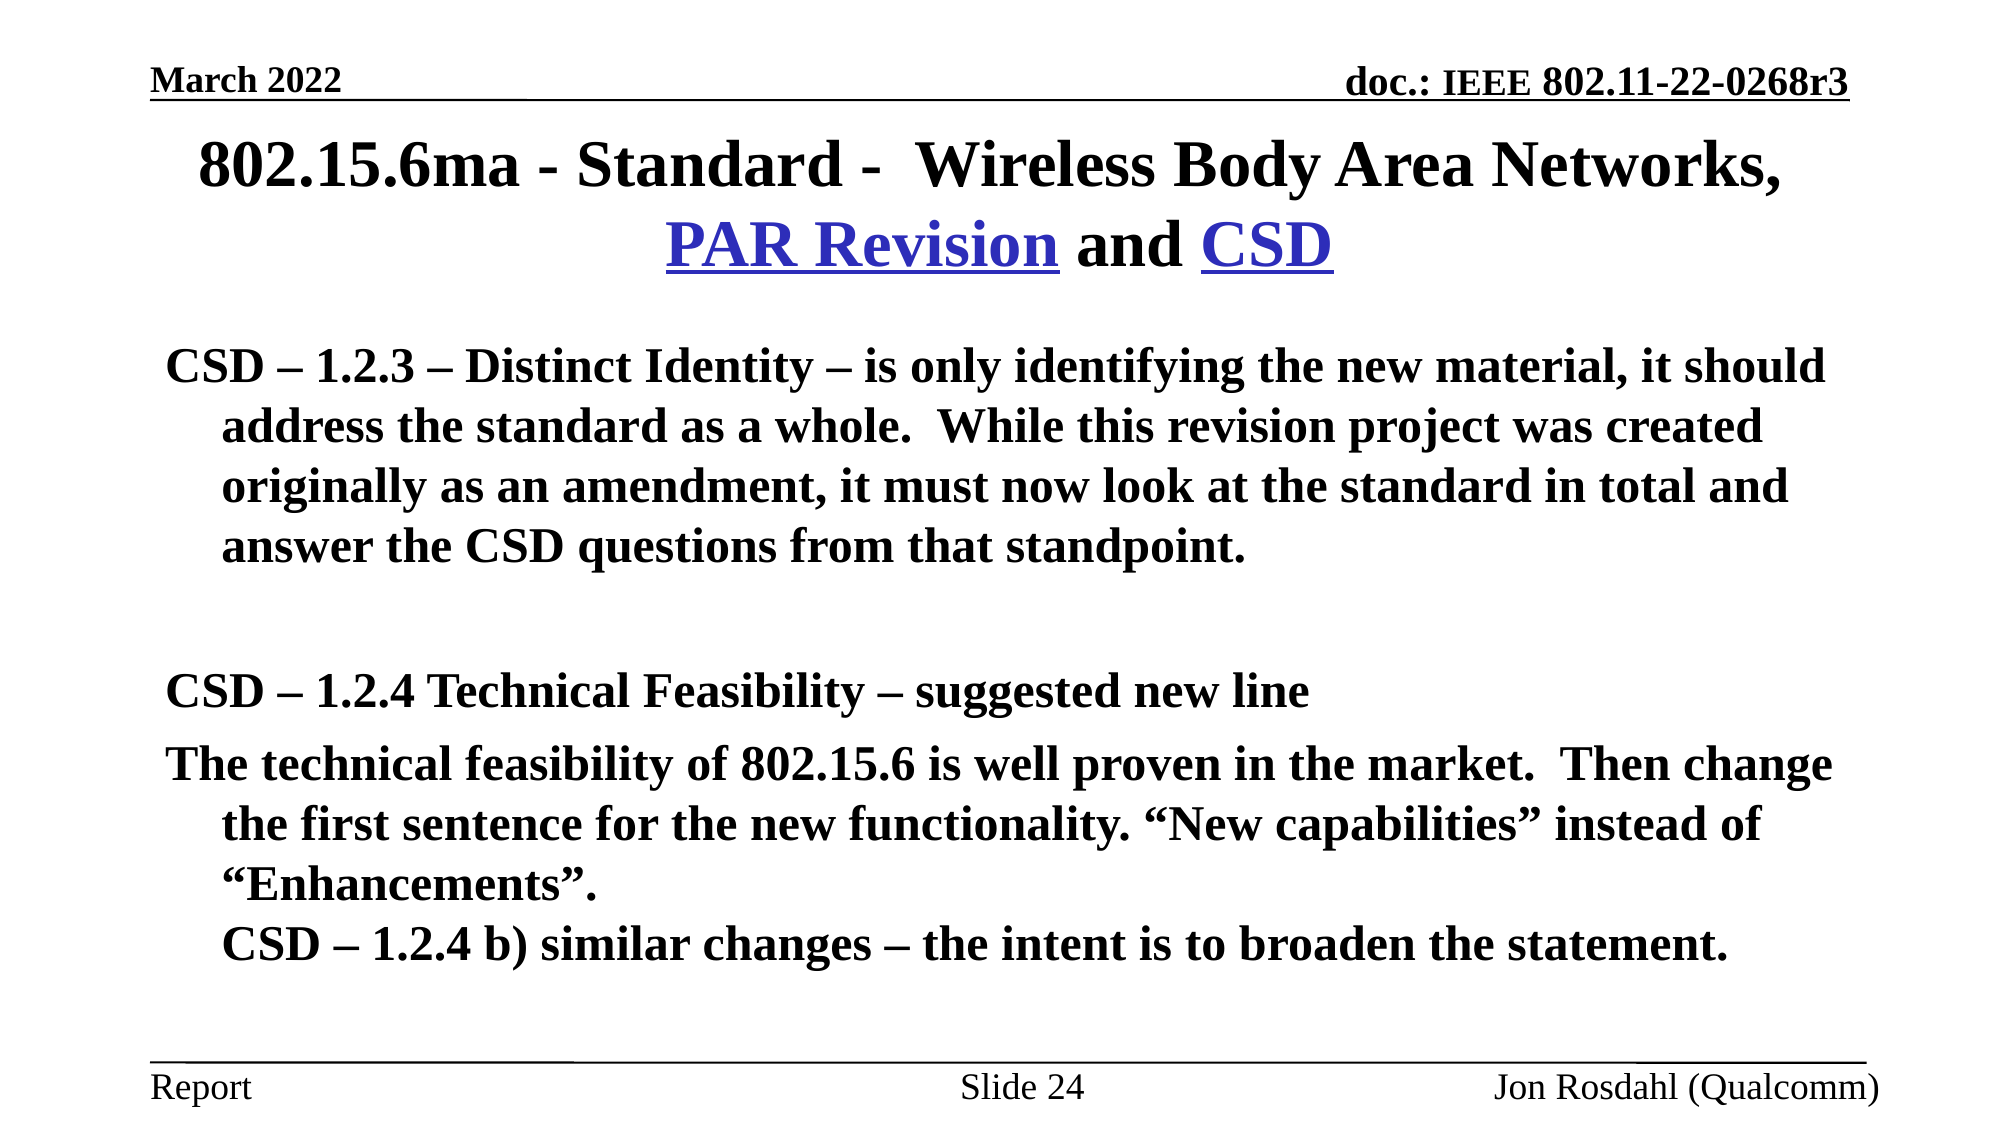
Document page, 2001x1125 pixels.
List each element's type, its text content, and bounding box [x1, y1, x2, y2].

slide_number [149, 49, 431, 100]
title 802.15.6ma - Standard - Wireless Body Area Networks, PAR Revision and CSD [149, 112, 1850, 288]
slide_number Slide 24 [950, 1061, 1095, 1125]
list CSD – 1.2.3 – Distinct Identity – is only identifying the new material, it should address the standard as a whole. While this revision project was created originally as an amendment, it must now look at the standard in total and answer the CSD questions from that standpoint. CSD – 1.2.4 Technical Feasibility – suggested new line The technical feasibility of 802.15.6 is well proven in the market. Then change the first sentence for the new functionality. “New capabilities” instead of “Enhancements”. CSD – 1.2.4 b) similar changes – the intent is to broaden the statement. [149, 324, 1850, 1000]
footer Jon Rosdahl (Qualcomm) [1436, 1061, 1881, 1108]
